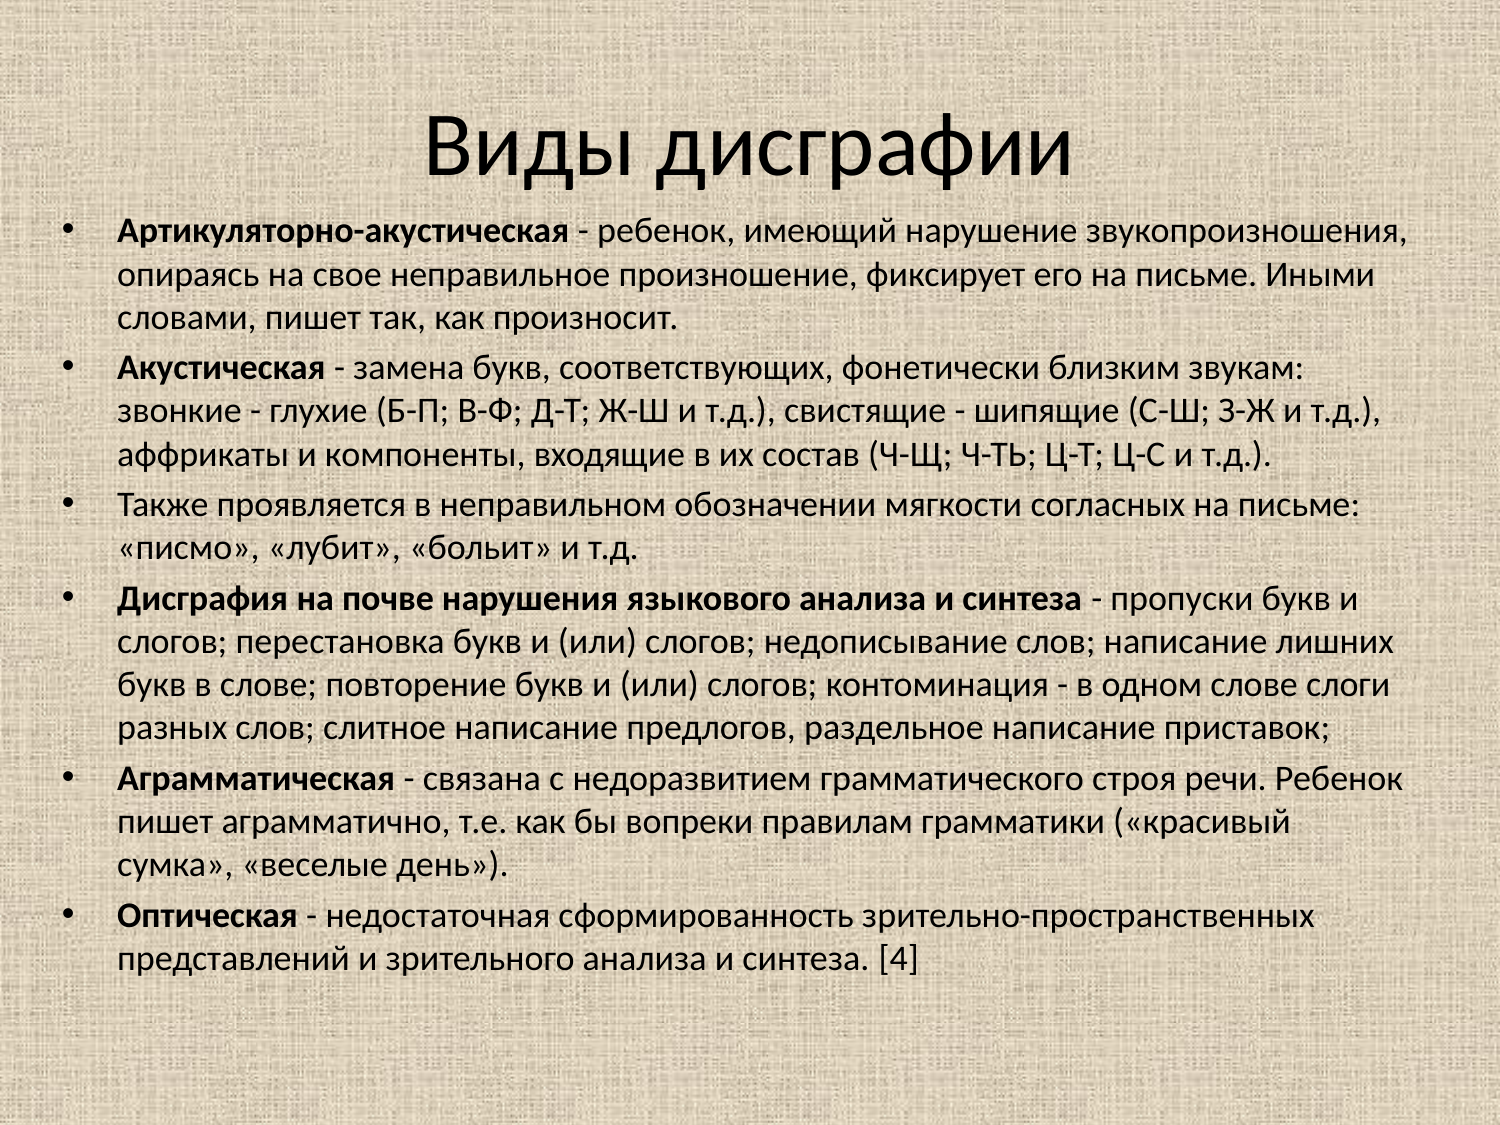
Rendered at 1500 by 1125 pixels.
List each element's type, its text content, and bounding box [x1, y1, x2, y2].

list Артикуляторно-акустическая - ребенок, имеющий нарушение звукопроизношения, опираясь на свое неправильное произношение, фиксирует его на письме. Иными словами, пишет так, как произносит. Акустическая - замена букв, соответствующих, фонетически близким звукам: звонкие - глухие (Б-П; В-Ф; Д-Т; Ж-Ш и т.д.), свистящие - шипящие (С-Ш; З-Ж и т.д.), аффрикаты и компоненты, входящие в их состав (Ч-Щ; Ч-ТЬ; Ц-Т; Ц-С и т.д.). Также проявляется в неправильном обозначении мягкости согласных на письме: «писмо», «лубит», «больит» и т.д. Дисграфия на почве нарушения языкового анализа и синтеза - пропуски букв и слогов; перестановка букв и (или) слогов; недописывание слов; написание лишних букв в слове; повторение букв и (или) слогов; контоминация - в одном слове слоги разных слов; слитное написание предлогов, раздельное написание приставок; Аграмматическая - связана с недоразвитием грамматического строя речи. Ребенок пишет аграмматично, т.е. как бы вопреки правилам грамматики («красивый сумка», «веселые день»). Оптическая - недостаточная сформированность зрительно-пространственных представлений и зрительного анализа и синтеза. [4] [46, 199, 1430, 1008]
picture [0, 0, 1500, 1125]
title Виды дисграфии [75, 45, 1425, 199]
